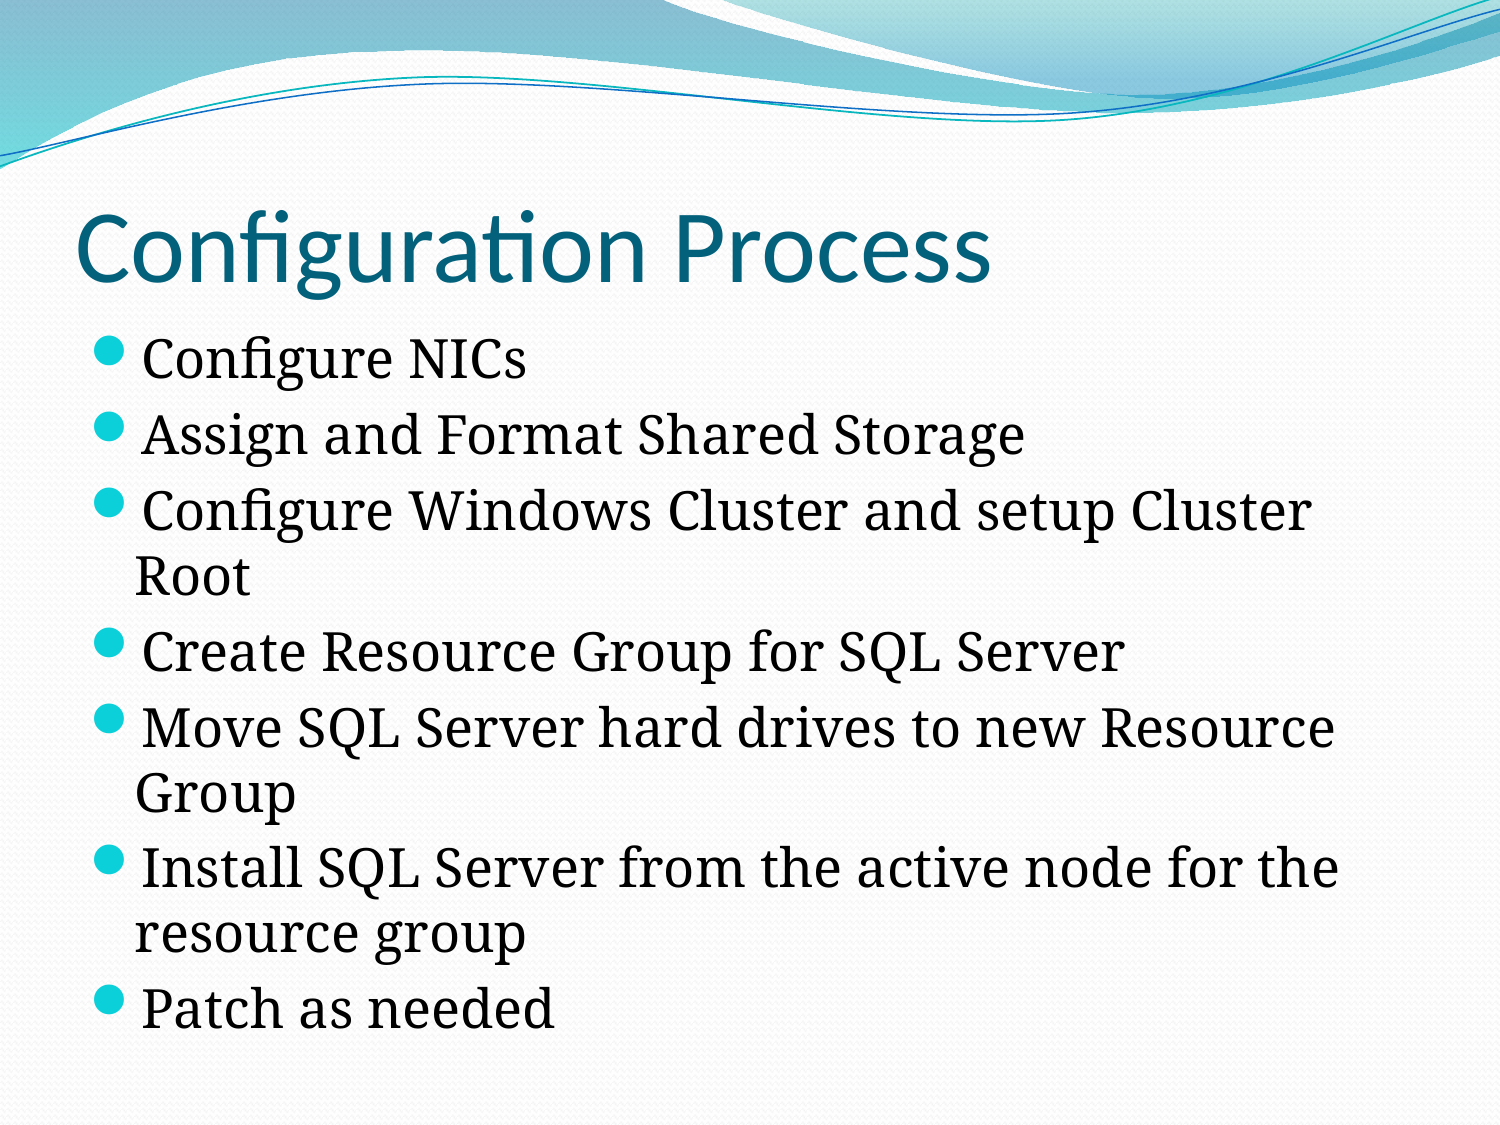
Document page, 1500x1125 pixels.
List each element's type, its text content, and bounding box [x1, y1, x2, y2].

title Configuration Process [75, 115, 1425, 303]
list Configure NICs Assign and Format Shared Storage Configure Windows Cluster and setup Cluster Root Create Resource Group for SQL Server Move SQL Server hard drives to new Resource Group Install SQL Server from the active node for the resource group Patch as needed [75, 317, 1425, 1038]
